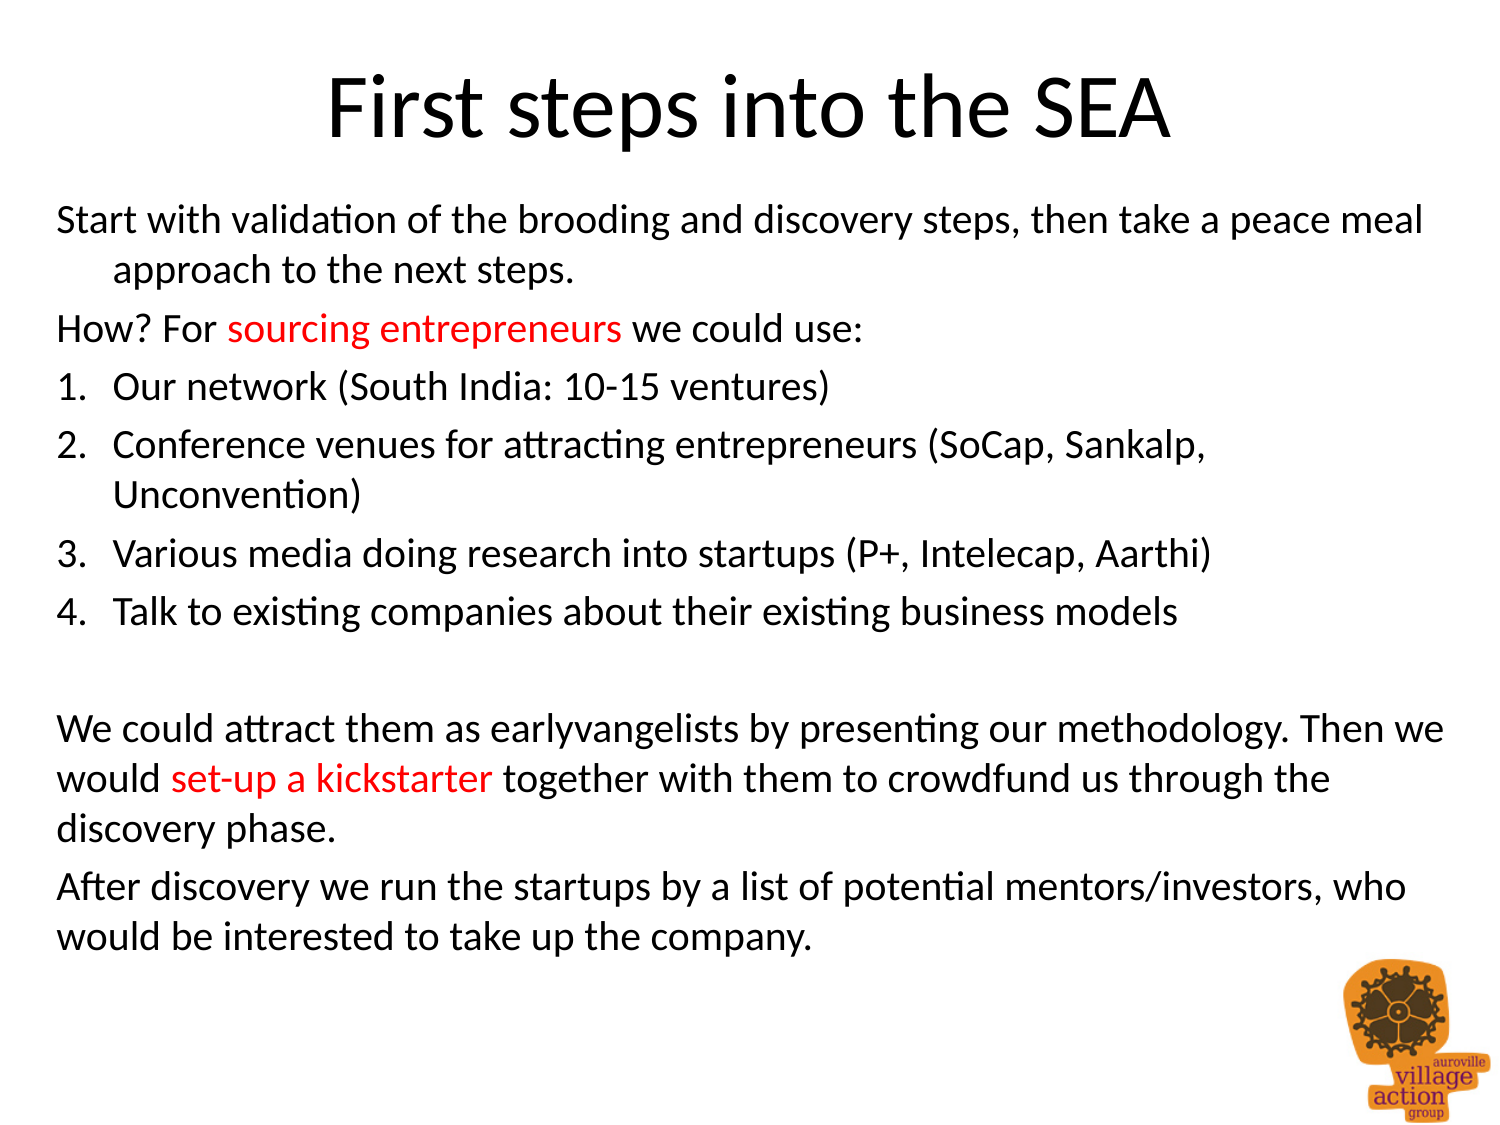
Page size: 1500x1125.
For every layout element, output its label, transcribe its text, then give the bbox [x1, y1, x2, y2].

picture [1328, 951, 1500, 1125]
list Start with validation of the brooding and discovery steps, then take a peace meal approach to the next steps. How? For sourcing entrepreneurs we could use: Our network (South India: 10-15 ventures) Conference venues for attracting entrepreneurs (SoCap, Sankalp, Unconvention) Various media doing research into startups (P+, Intelecap, Aarthi) Talk to existing companies about their existing business models We could attract them as earlyvangelists by presenting our methodology. Then we would set-up a kickstarter together with them to crowdfund us through the discovery phase. After discovery we run the startups by a list of potential mentors/investors, who would be interested to take up the company. [41, 184, 1471, 1024]
title First steps into the SEA [75, 7, 1425, 184]
